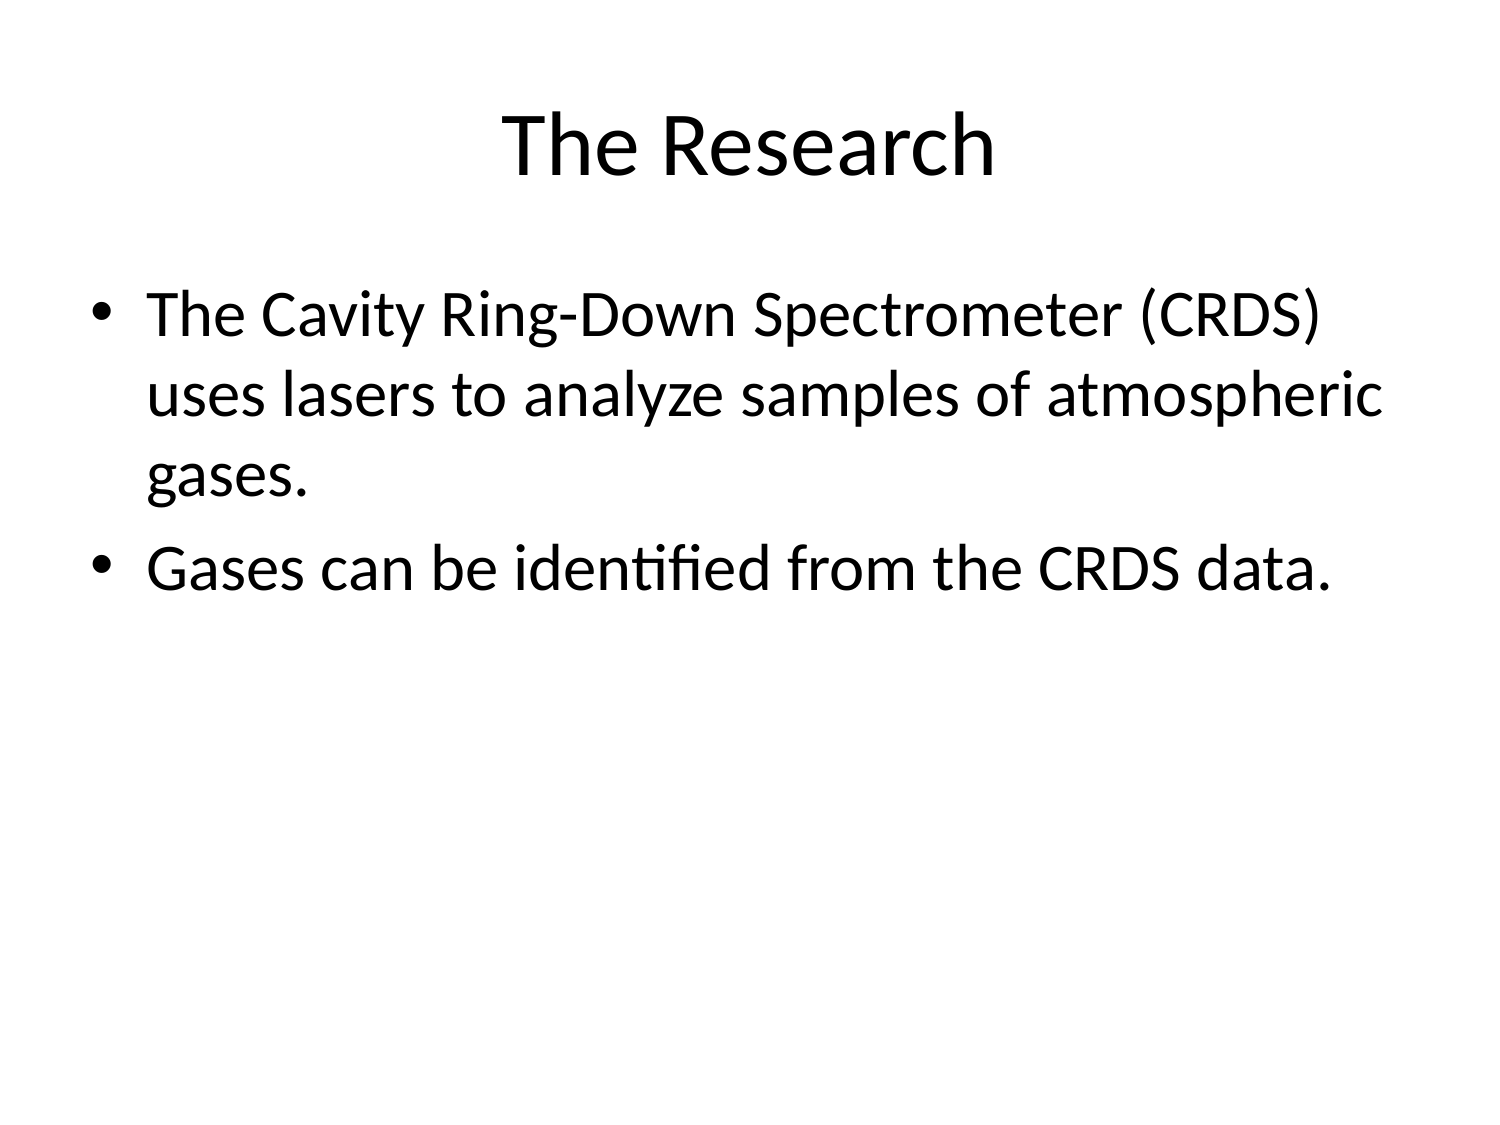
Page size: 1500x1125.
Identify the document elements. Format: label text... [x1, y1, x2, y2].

list The Cavity Ring-Down Spectrometer (CRDS) uses lasers to analyze samples of atmospheric gases. Gases can be identified from the CRDS data. [75, 262, 1425, 1005]
title The Research [75, 45, 1425, 233]
